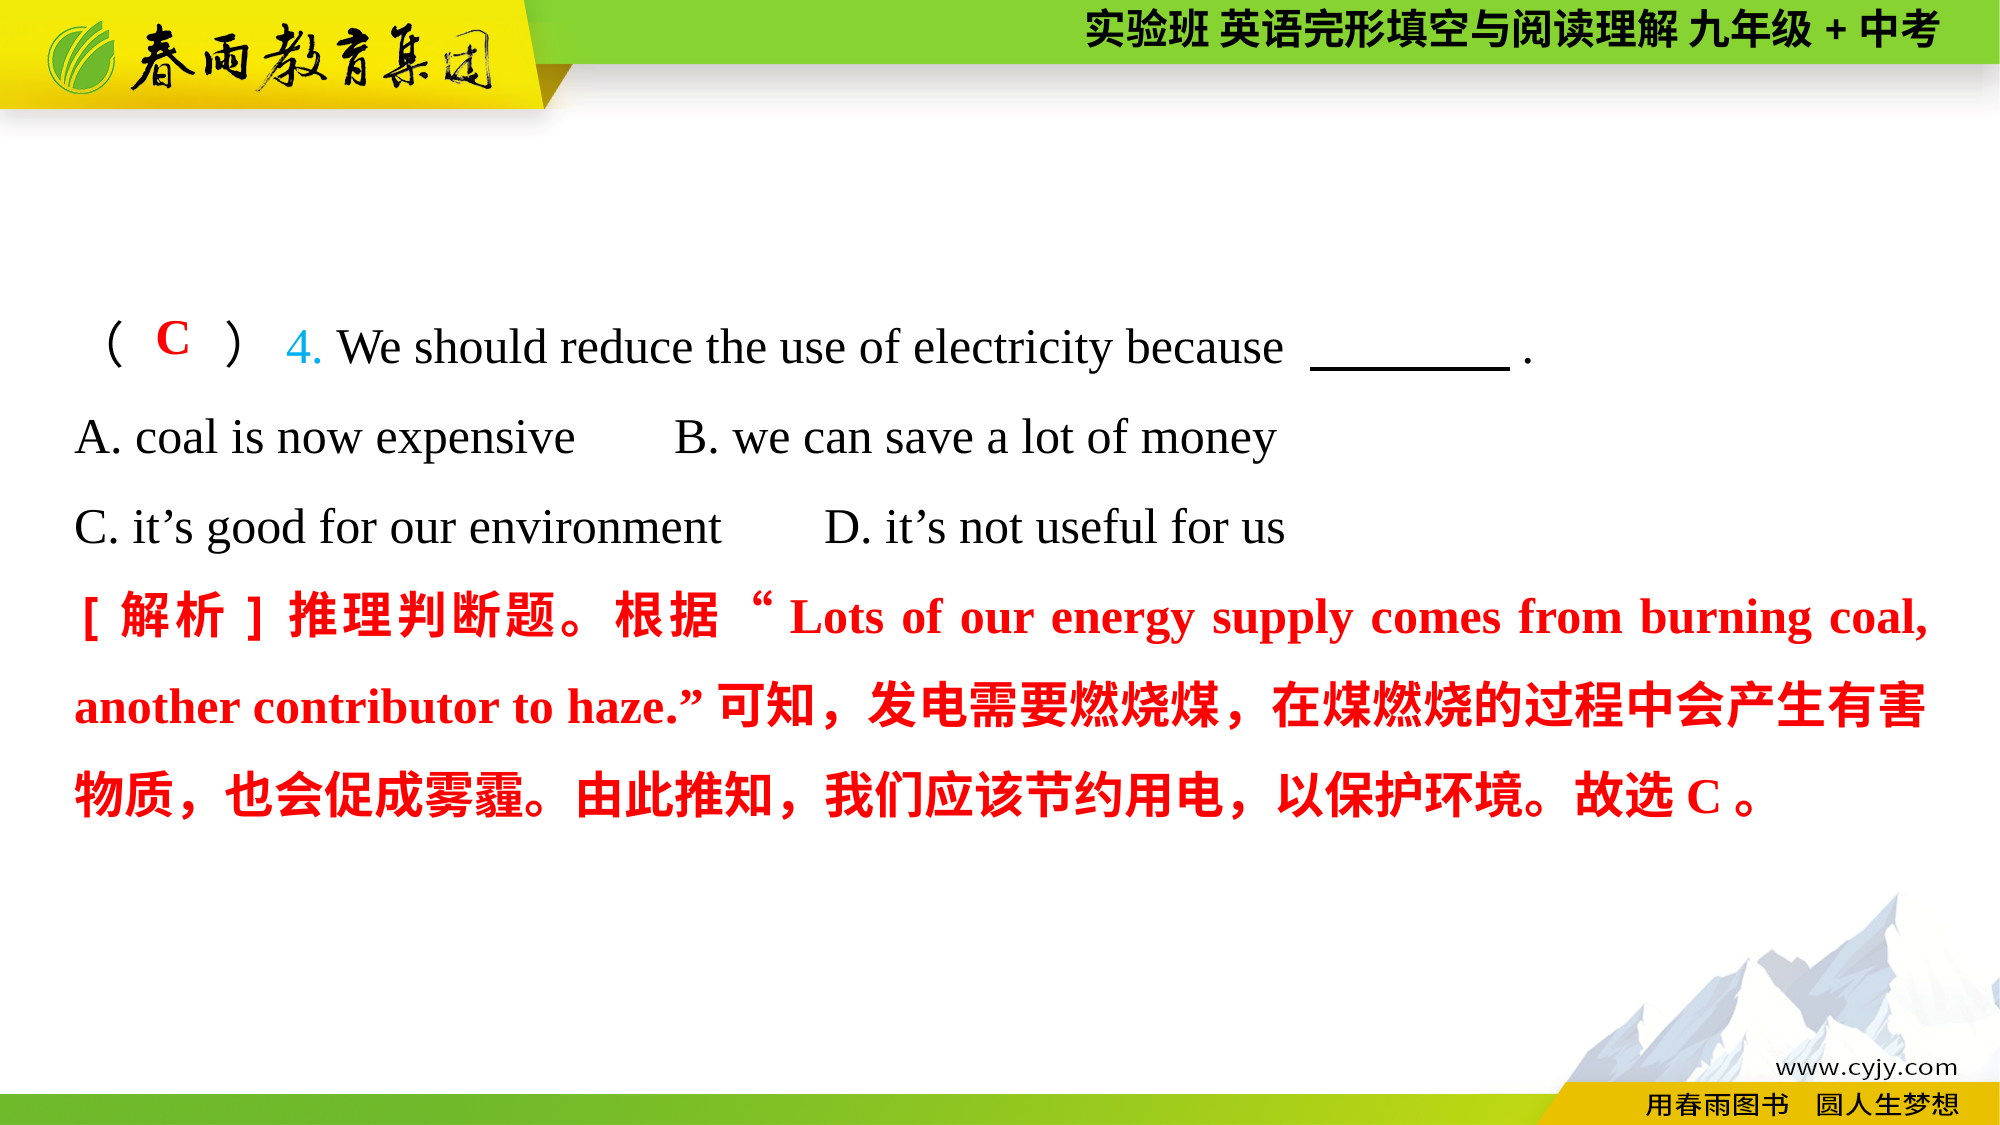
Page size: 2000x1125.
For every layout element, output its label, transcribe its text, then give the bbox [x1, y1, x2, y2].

text_box [解析]推理判断题。根据“Lots of our energy supply comes from burning coal, another contributor to haze.”可知，发电需要燃烧煤，在煤燃烧的过程中会产生有害物质，也会促成雾霾。由此推知，我们应该节约用电，以保护环境。故选C。 [59, 564, 1944, 831]
text_box C [140, 296, 207, 372]
picture [0, 0, 2000, 1125]
list （ ）4. We should reduce the use of electricity because . A. coal is now expensive B. we can save a lot of money C. it’s good for our environment D. it’s not useful for us [59, 275, 1944, 564]
